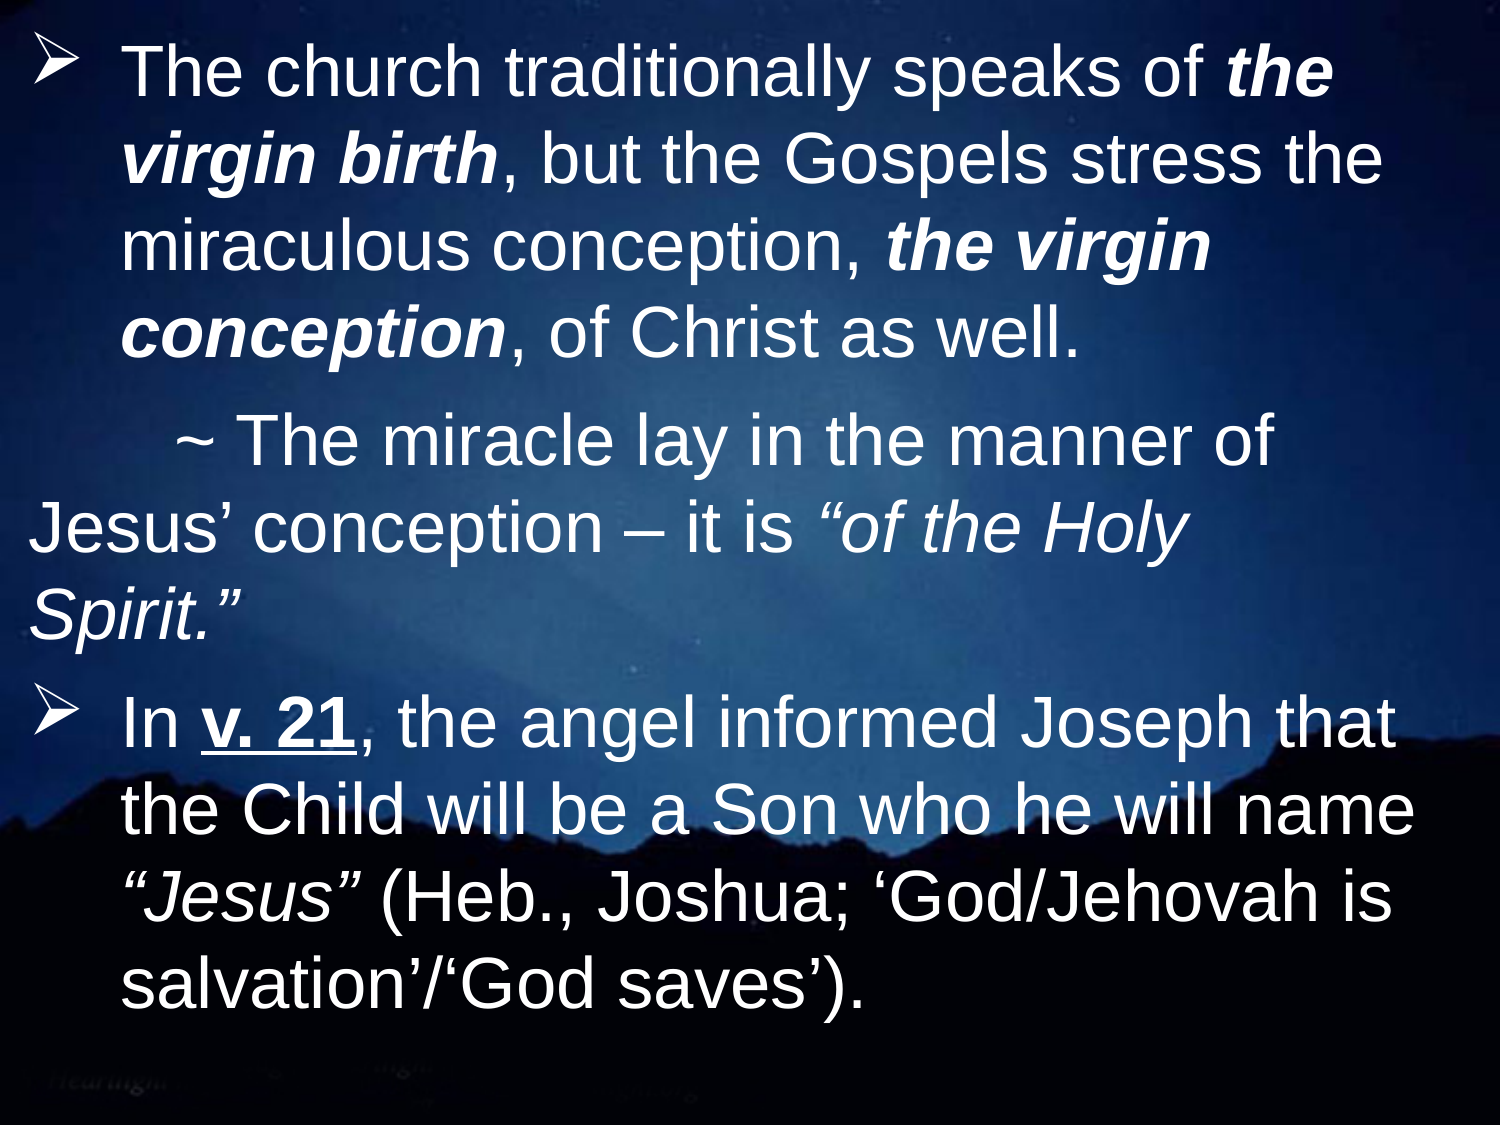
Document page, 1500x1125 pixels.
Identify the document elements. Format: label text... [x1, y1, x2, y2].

subtitle The church traditionally speaks of the virgin birth, but the Gospels stress the miraculous conception, the virgin conception, of Christ as well. ~ The miracle lay in the manner of Jesus’ conception – it is “of the Holy Spirit.” In v. 21, the angel informed Joseph that the Child will be a Son who he will name “Jesus” (Heb., Joshua; ‘God/Jehovah is salvation’/‘God saves’). [13, 16, 1484, 1108]
picture [0, 0, 1500, 1125]
